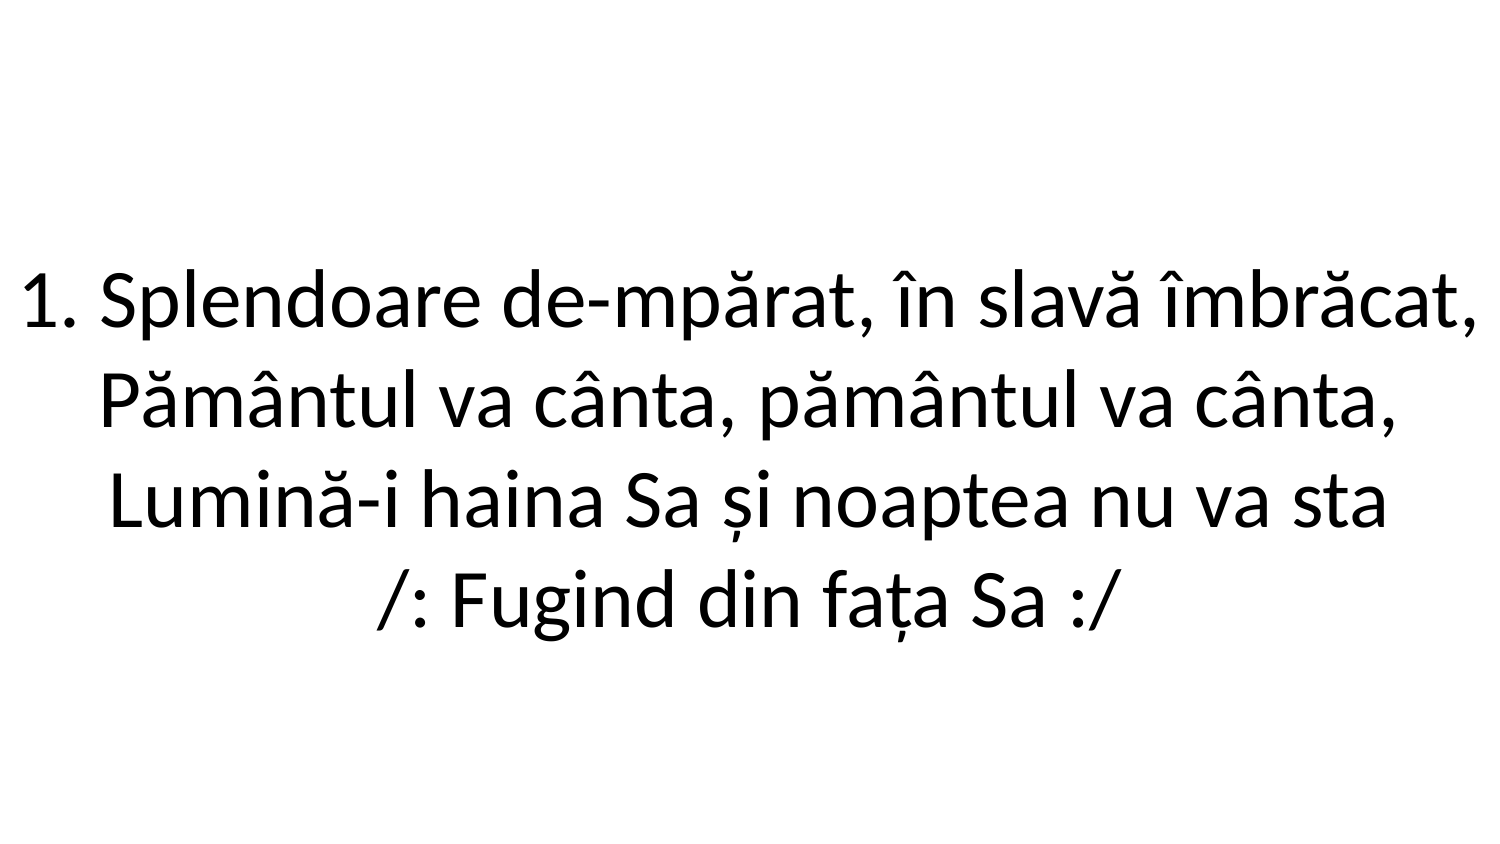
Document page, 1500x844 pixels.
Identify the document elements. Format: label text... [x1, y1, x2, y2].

text_box 1. Splendoare de-mpărat, în slavă îmbrăcat, Pământul va cânta, pământul va cânta, Lumină-i haina Sa și noaptea nu va sta /: Fugind din fața Sa :/ [3, 192, 1497, 652]
